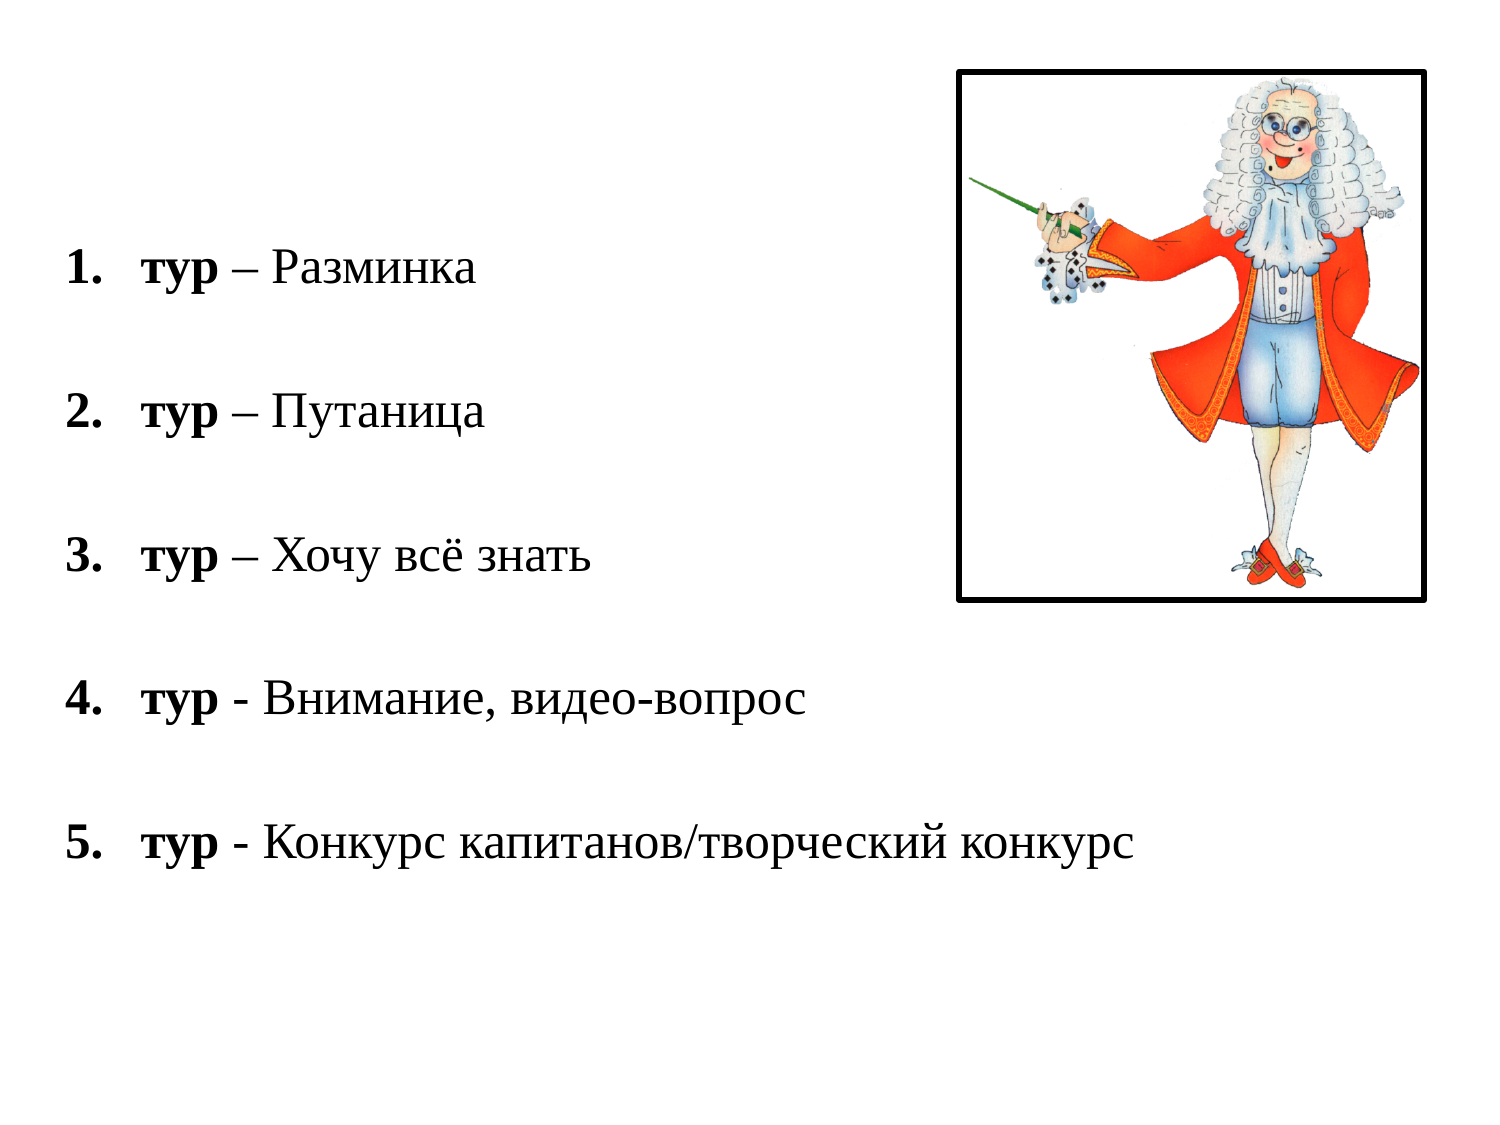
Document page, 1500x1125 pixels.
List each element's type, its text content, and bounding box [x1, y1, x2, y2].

picture [962, 74, 1422, 598]
list тур – Разминка тур – Путаница тур – Хочу всё знать тур - Внимание, видео-вопрос тур - Конкурс капитанов/творческий конкурс [50, 224, 1400, 888]
